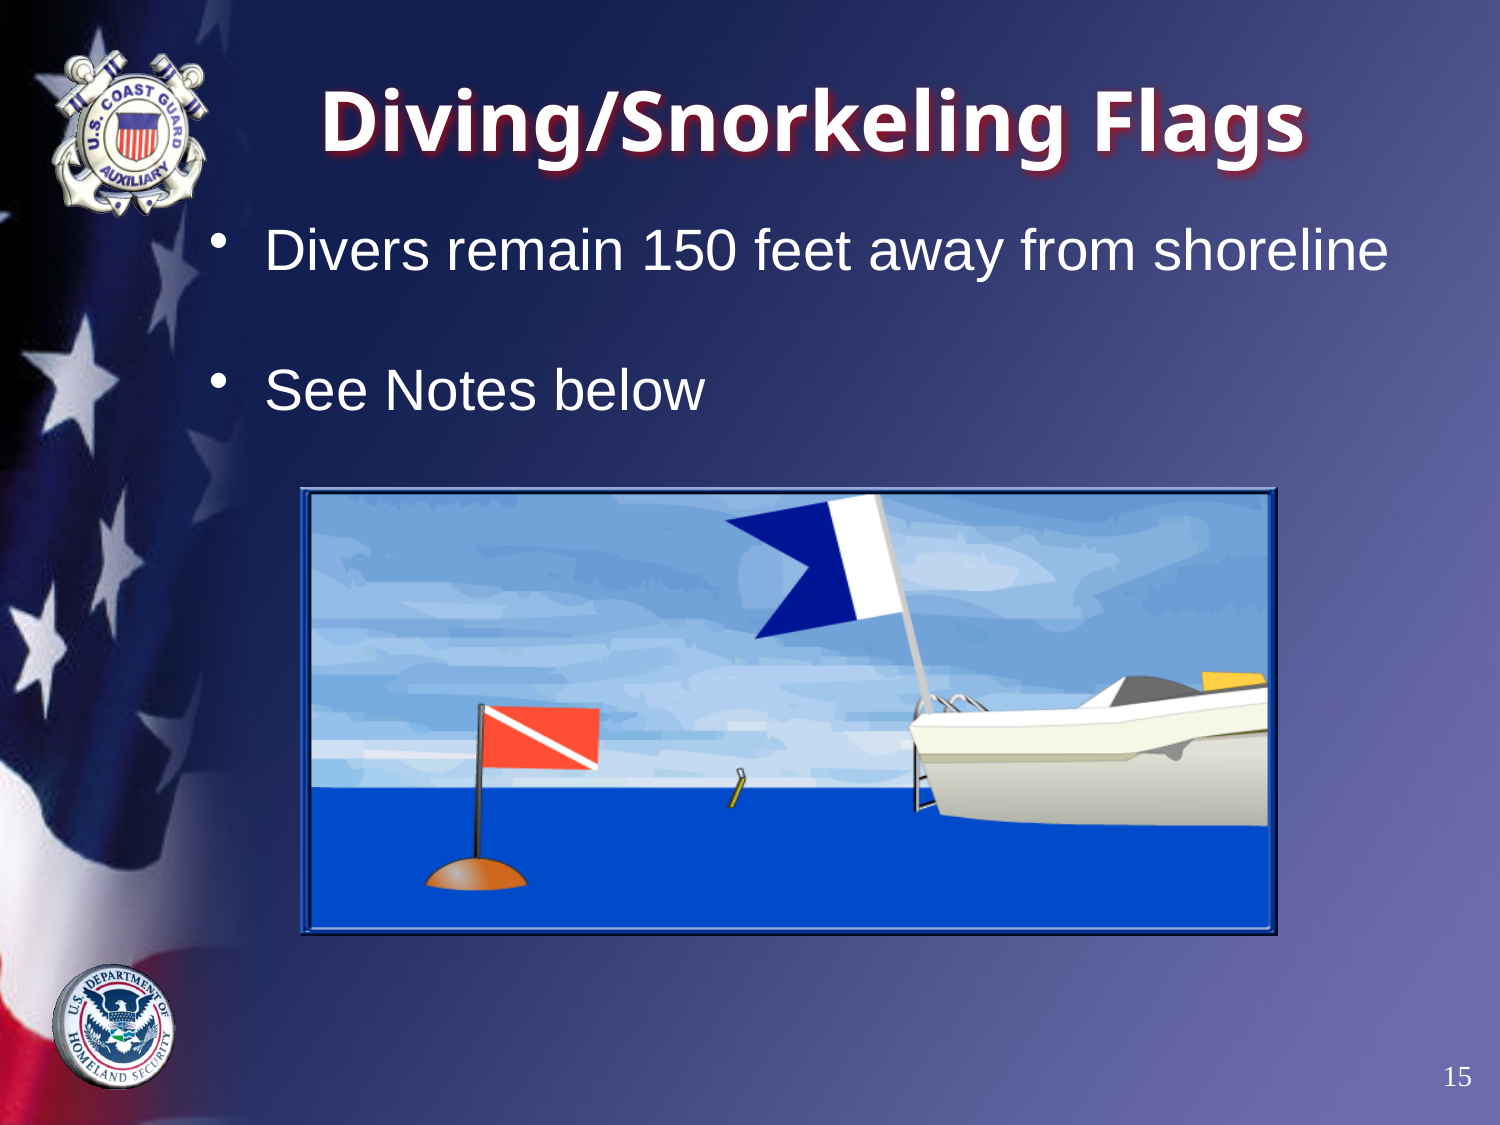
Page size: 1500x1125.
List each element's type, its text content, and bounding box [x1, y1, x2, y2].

list Divers remain 150 feet away from shoreline See Notes below [193, 224, 1455, 618]
title Diving/Snorkeling Flags [174, 24, 1450, 212]
slide_number 15 [1175, 1050, 1488, 1125]
picture [0, 0, 1500, 1125]
